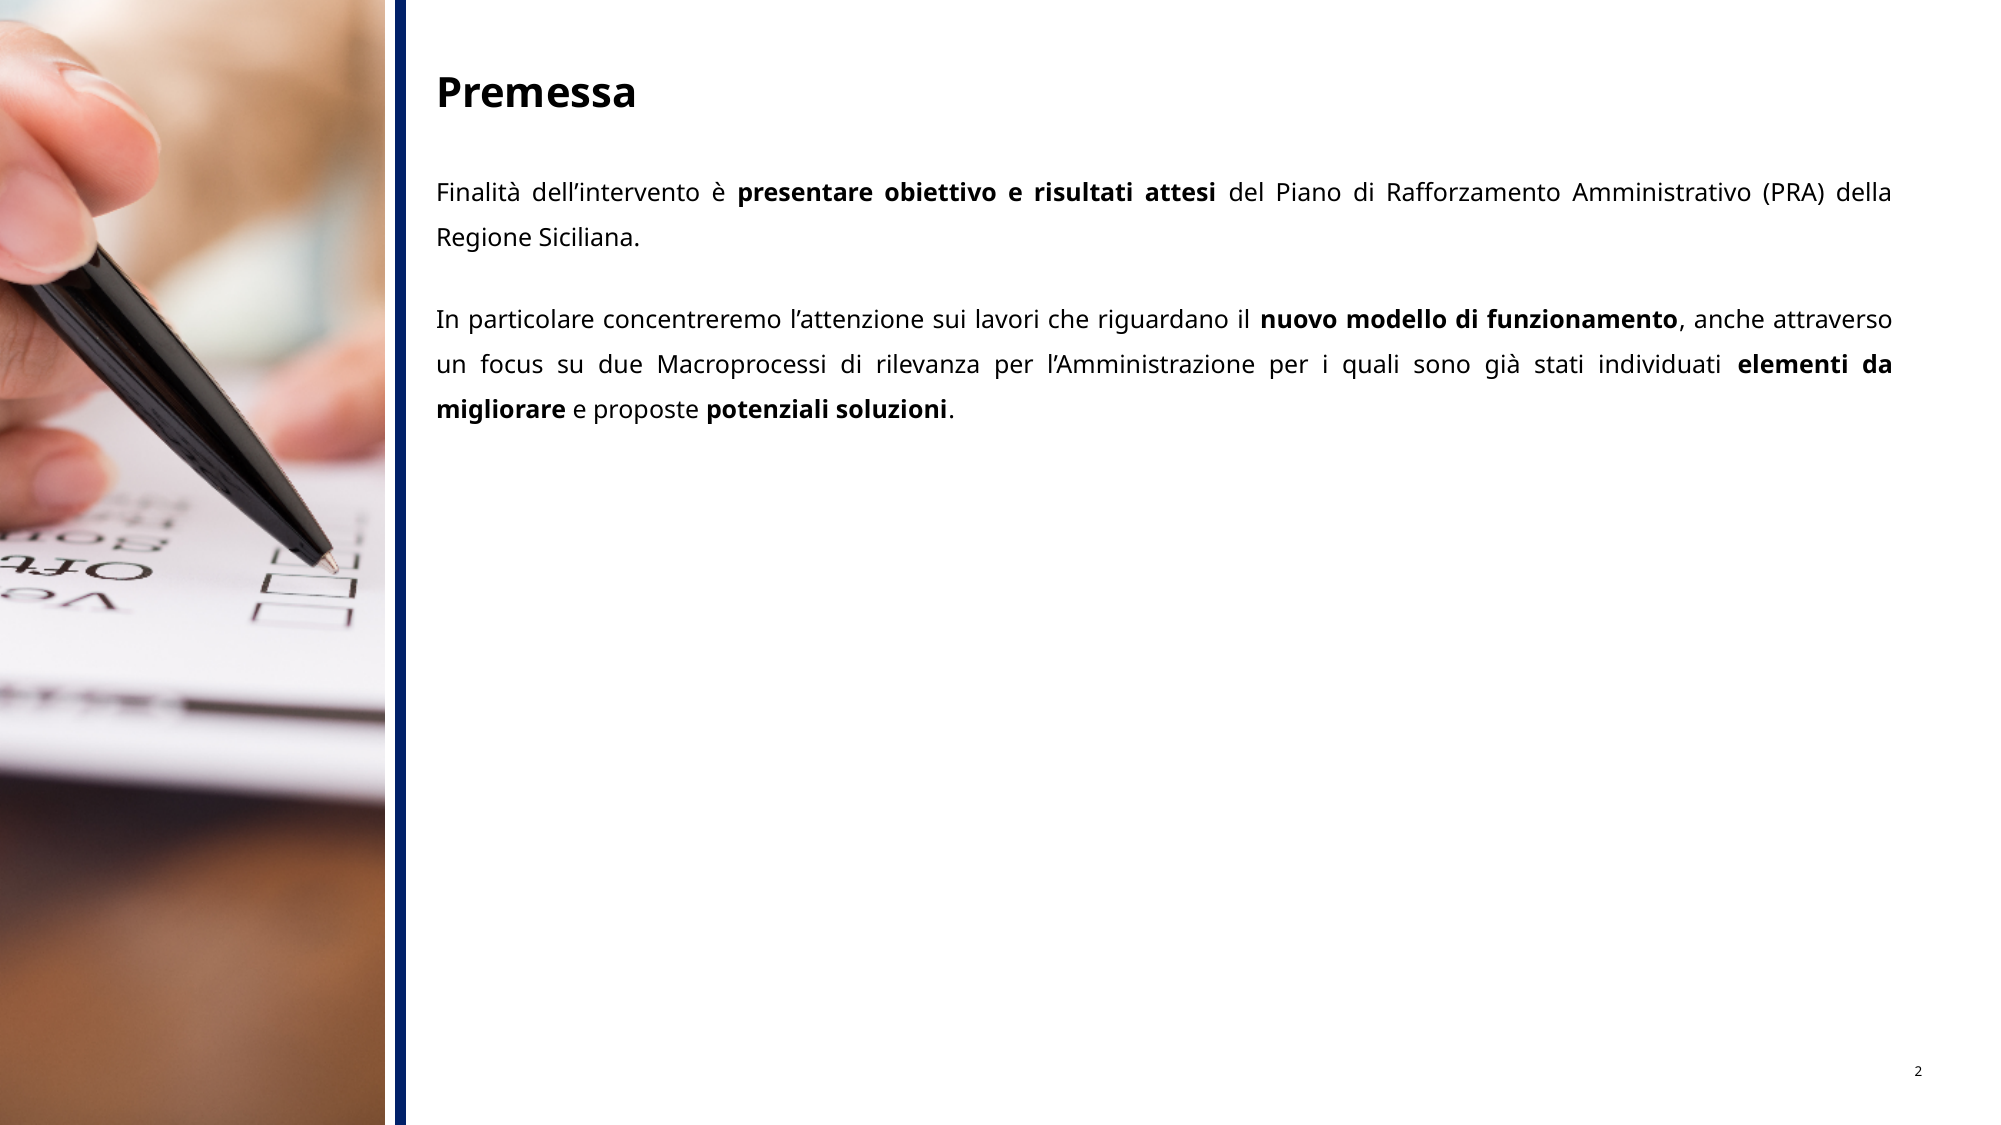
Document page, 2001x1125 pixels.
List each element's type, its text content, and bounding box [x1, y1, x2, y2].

picture [0, 0, 385, 1125]
text_box Finalità dell’intervento è presentare obiettivo e risultati attesi del Piano di Rafforzamento Amministrativo (PRA) della Regione Siciliana. In particolare concentreremo l’attenzione sui lavori che riguardano il nuovo modello di funzionamento, anche attraverso un focus su due Macroprocessi di rilevanza per l’Amministrazione per i quali sono già stati individuati elementi da migliorare e proposte potenziali soluzioni. [436, 161, 1894, 768]
text_box Premessa [436, 65, 1923, 190]
